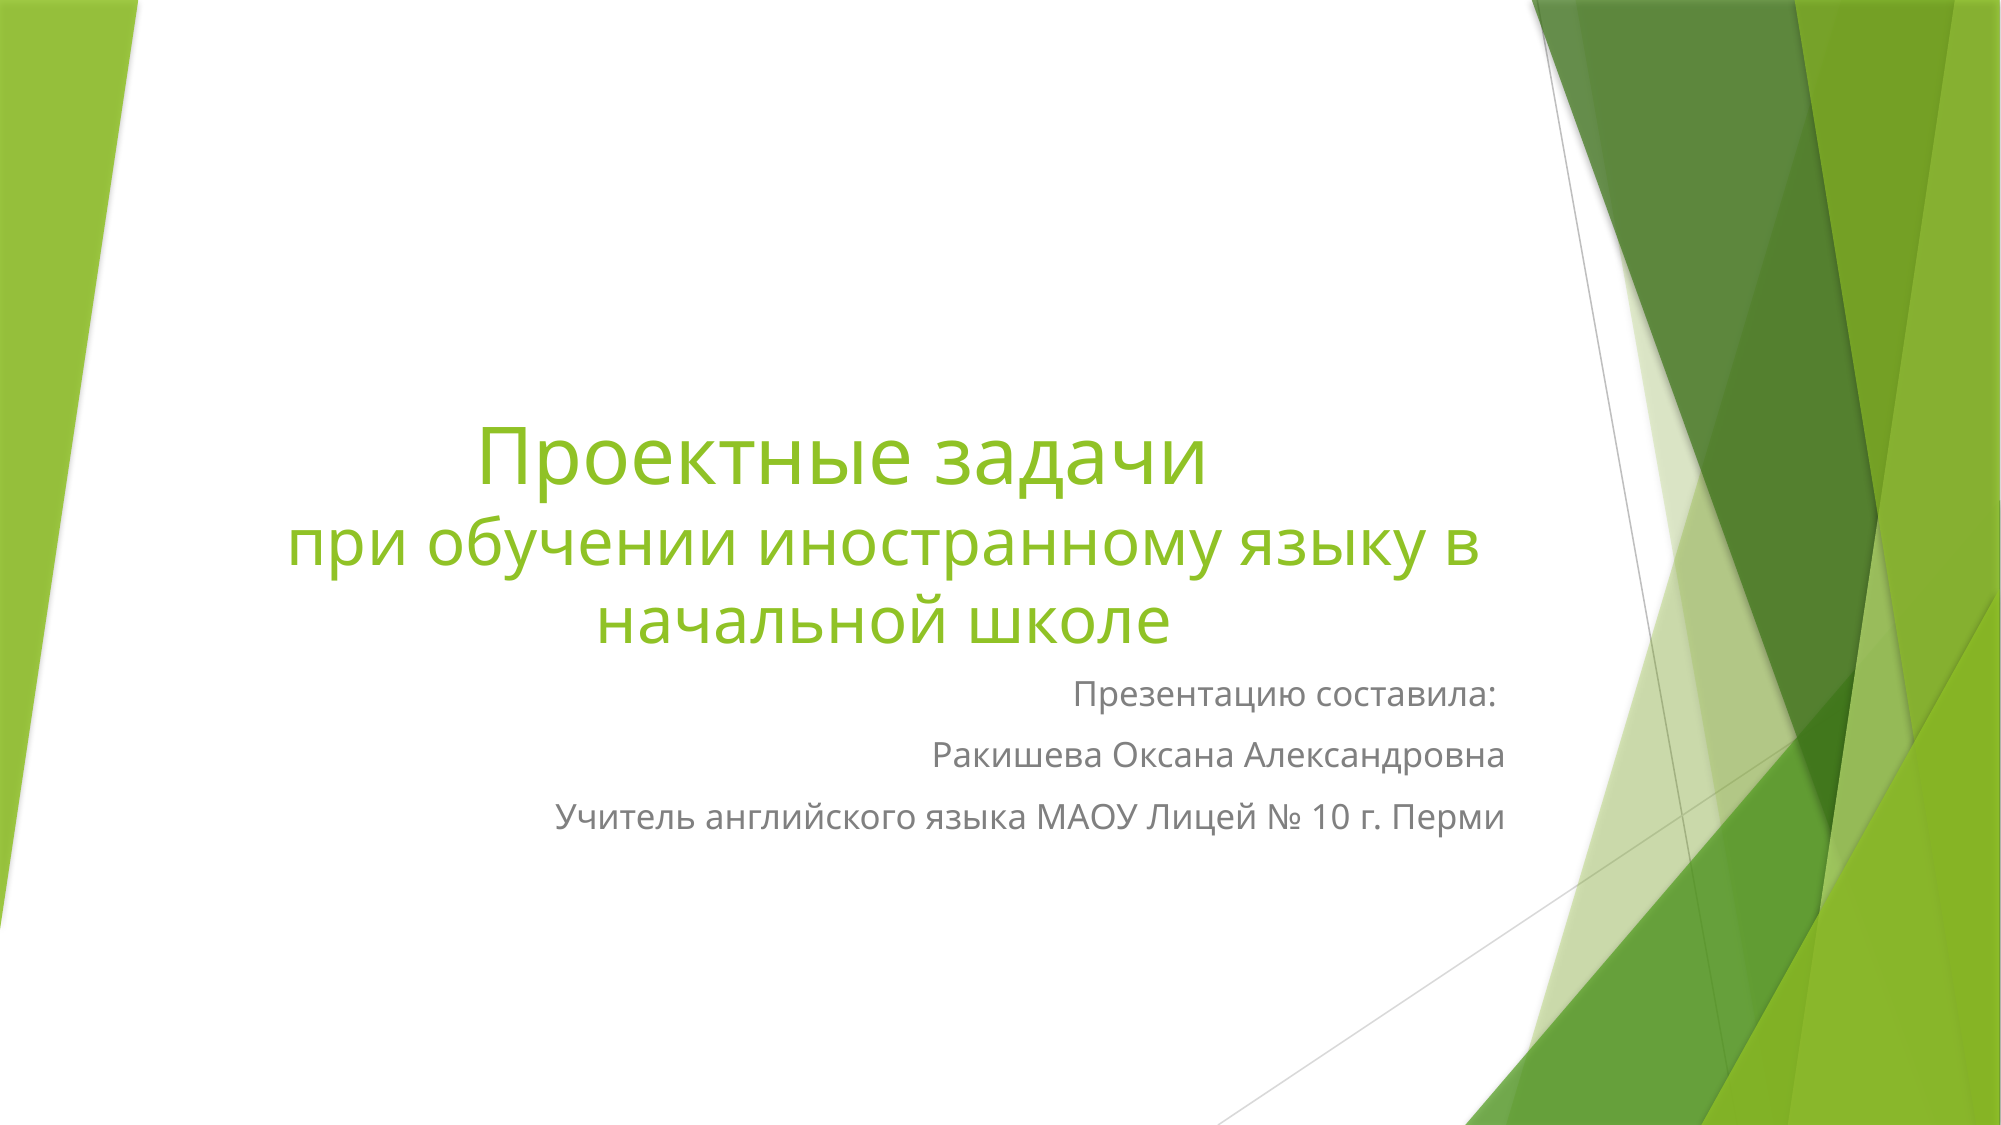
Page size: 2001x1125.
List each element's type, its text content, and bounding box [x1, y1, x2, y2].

subtitle Презентацию составила: Ракишева Оксана Александровна Учитель английского языка МАОУ Лицей № 10 г. Перми [247, 664, 1522, 845]
title Проектные задачи при обучении иностранному языку в начальной школе [247, 394, 1522, 664]
